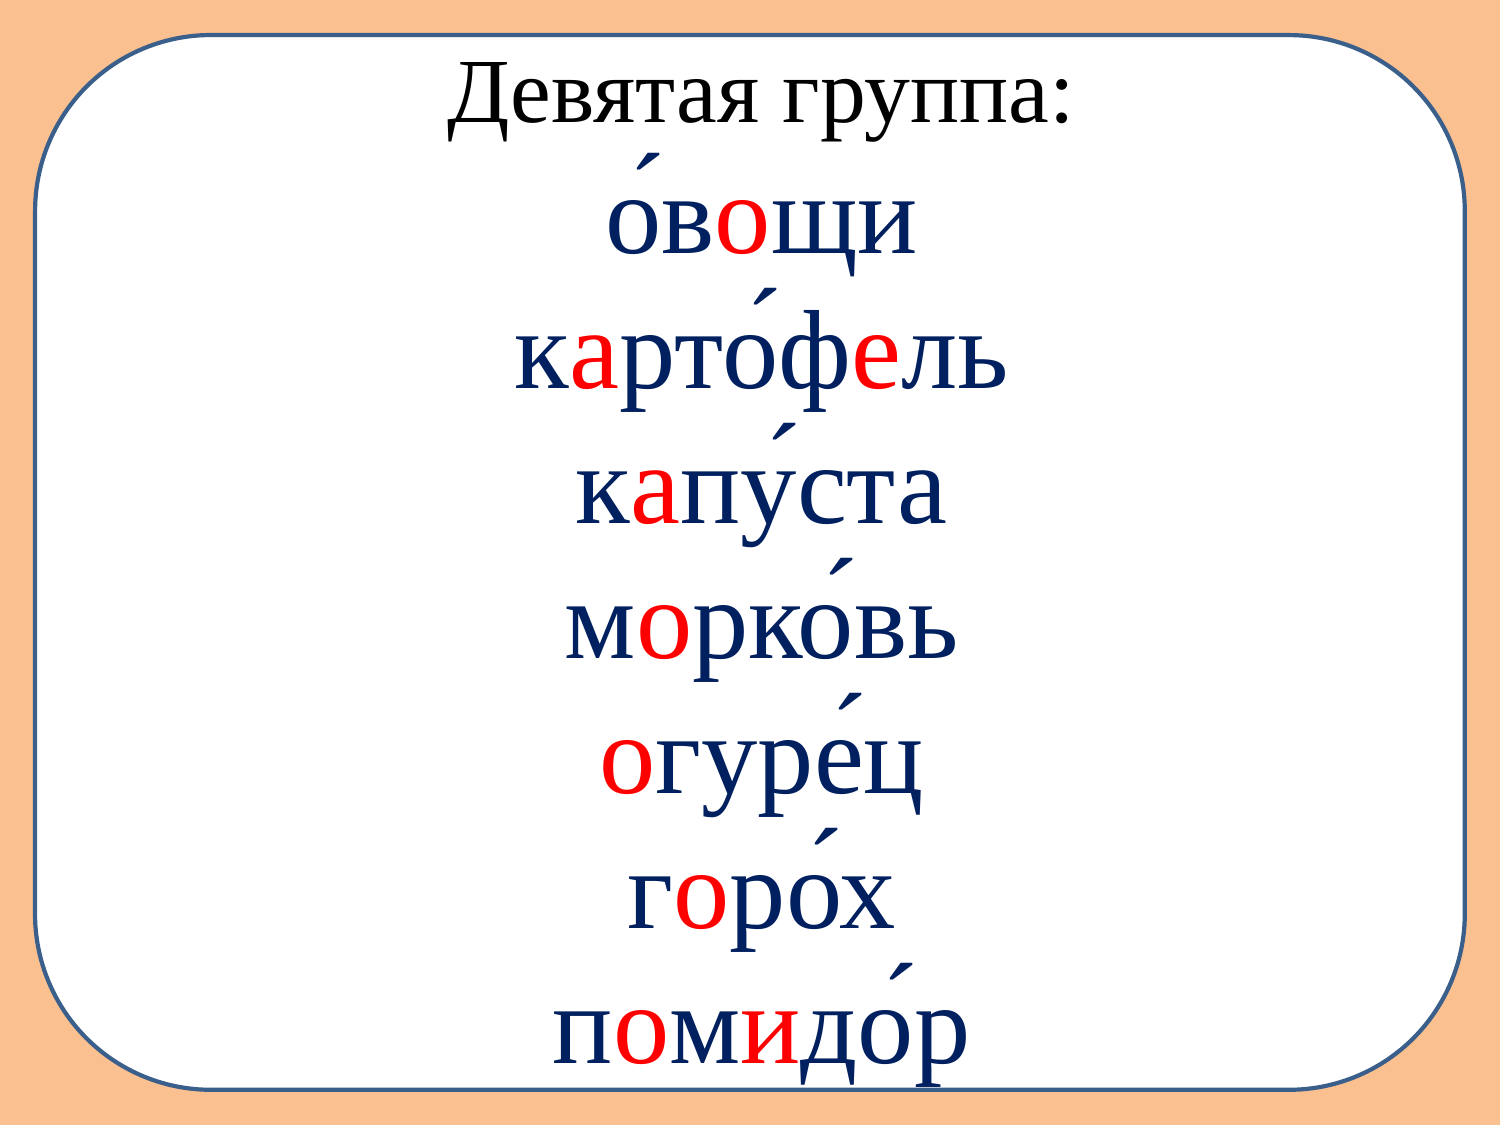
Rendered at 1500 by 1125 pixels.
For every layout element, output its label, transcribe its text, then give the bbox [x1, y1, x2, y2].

text_box [32, 119, 58, 1006]
text_box Девятая группа: о́вощи карто́фель капу́ста морко́вь огуре́ц горо́х помидо́р [58, 23, 1465, 1094]
